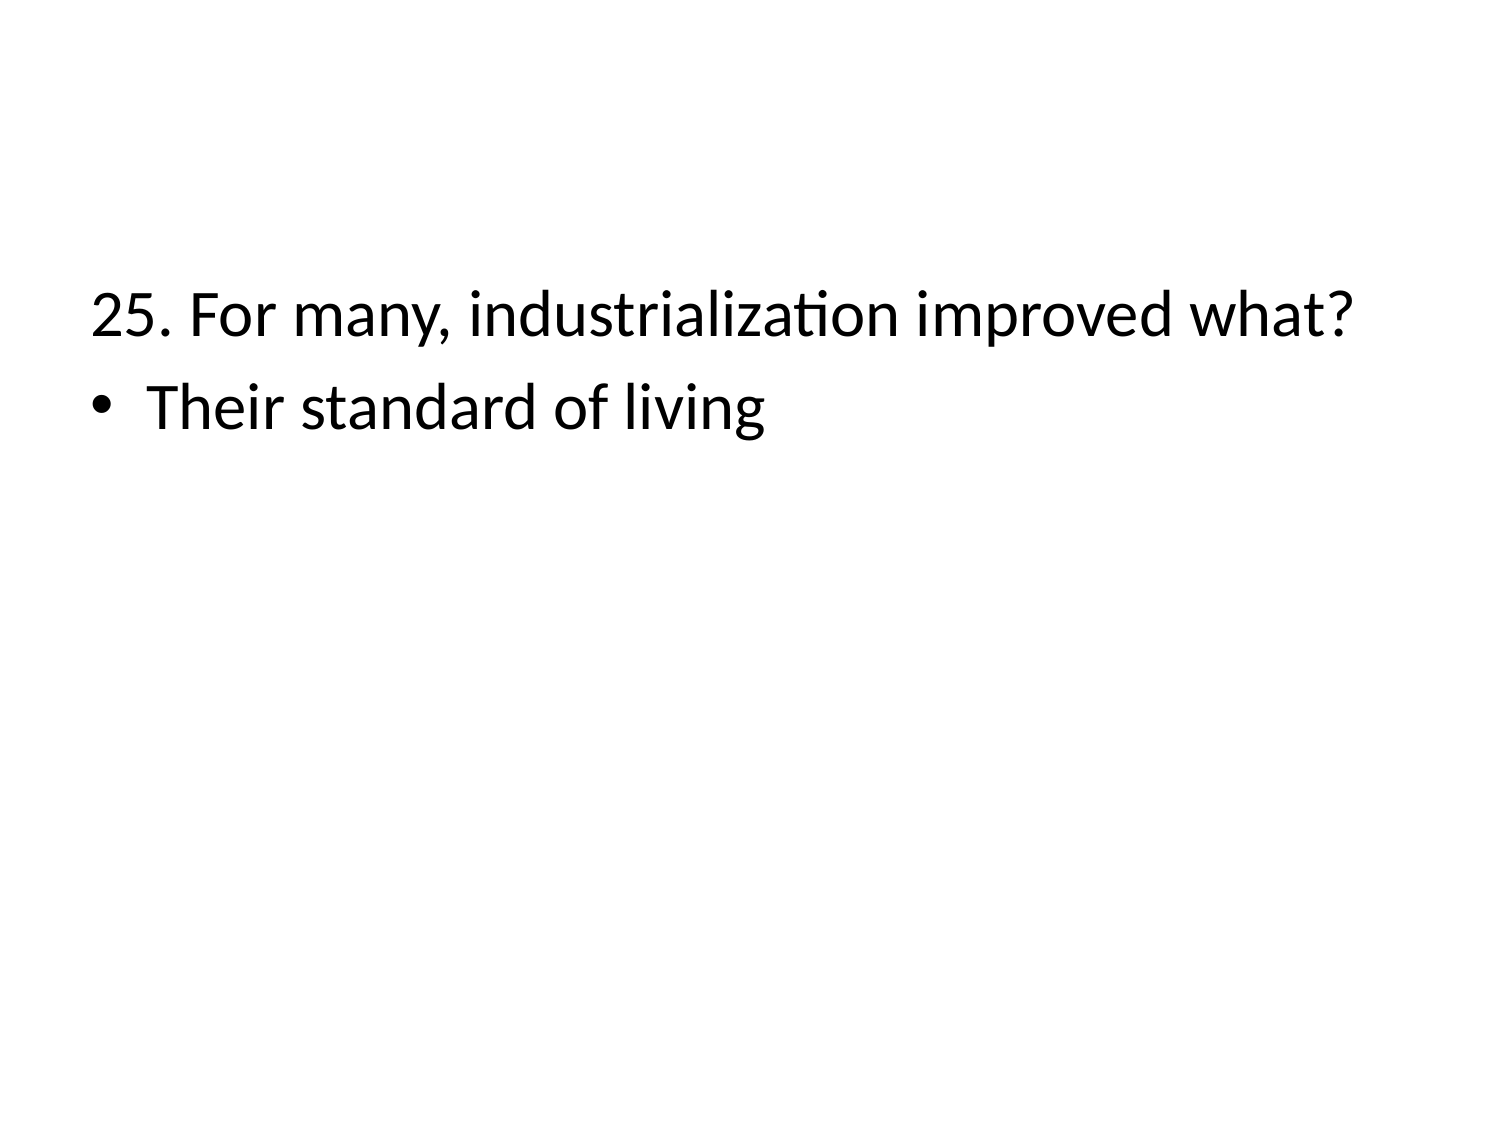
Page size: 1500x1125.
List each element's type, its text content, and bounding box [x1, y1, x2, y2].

list 25. For many, industrialization improved what? Their standard of living [75, 262, 1425, 1005]
